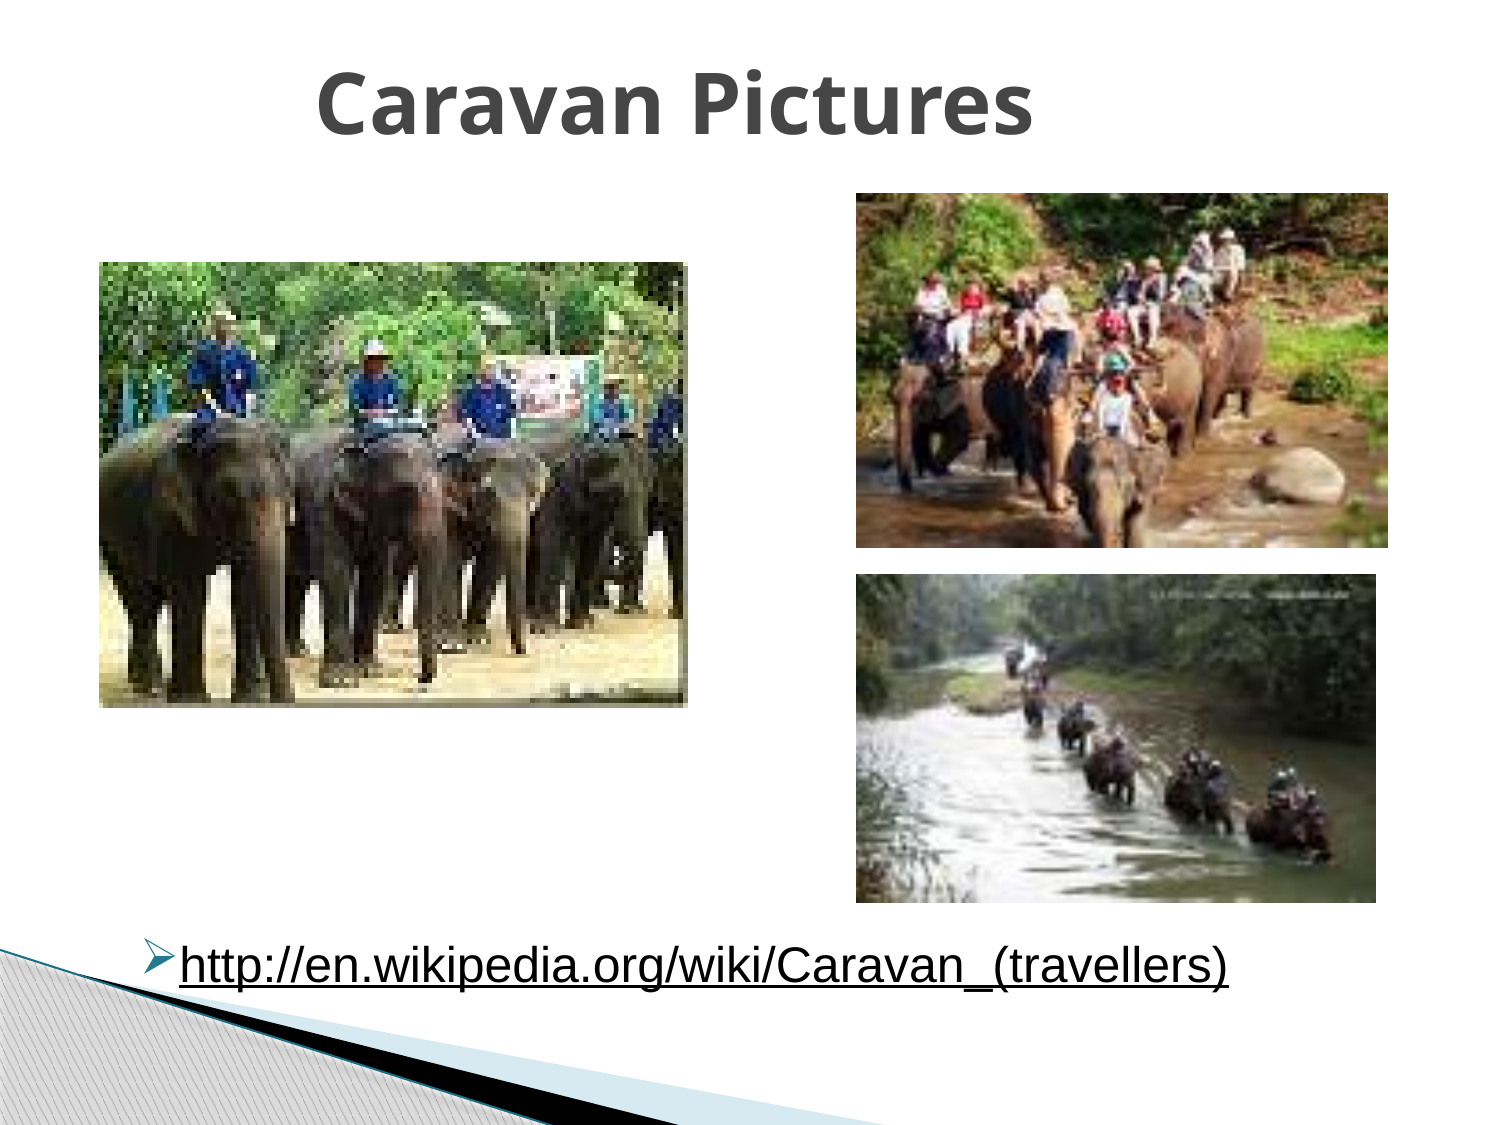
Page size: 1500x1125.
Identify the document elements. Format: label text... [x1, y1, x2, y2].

title Caravan Pictures [300, 6, 1500, 194]
text_box http://en.wikipedia.org/wiki/Caravan_(travellers) [125, 924, 1350, 1000]
picture [99, 262, 688, 709]
picture [855, 574, 1376, 903]
picture [855, 193, 1388, 549]
